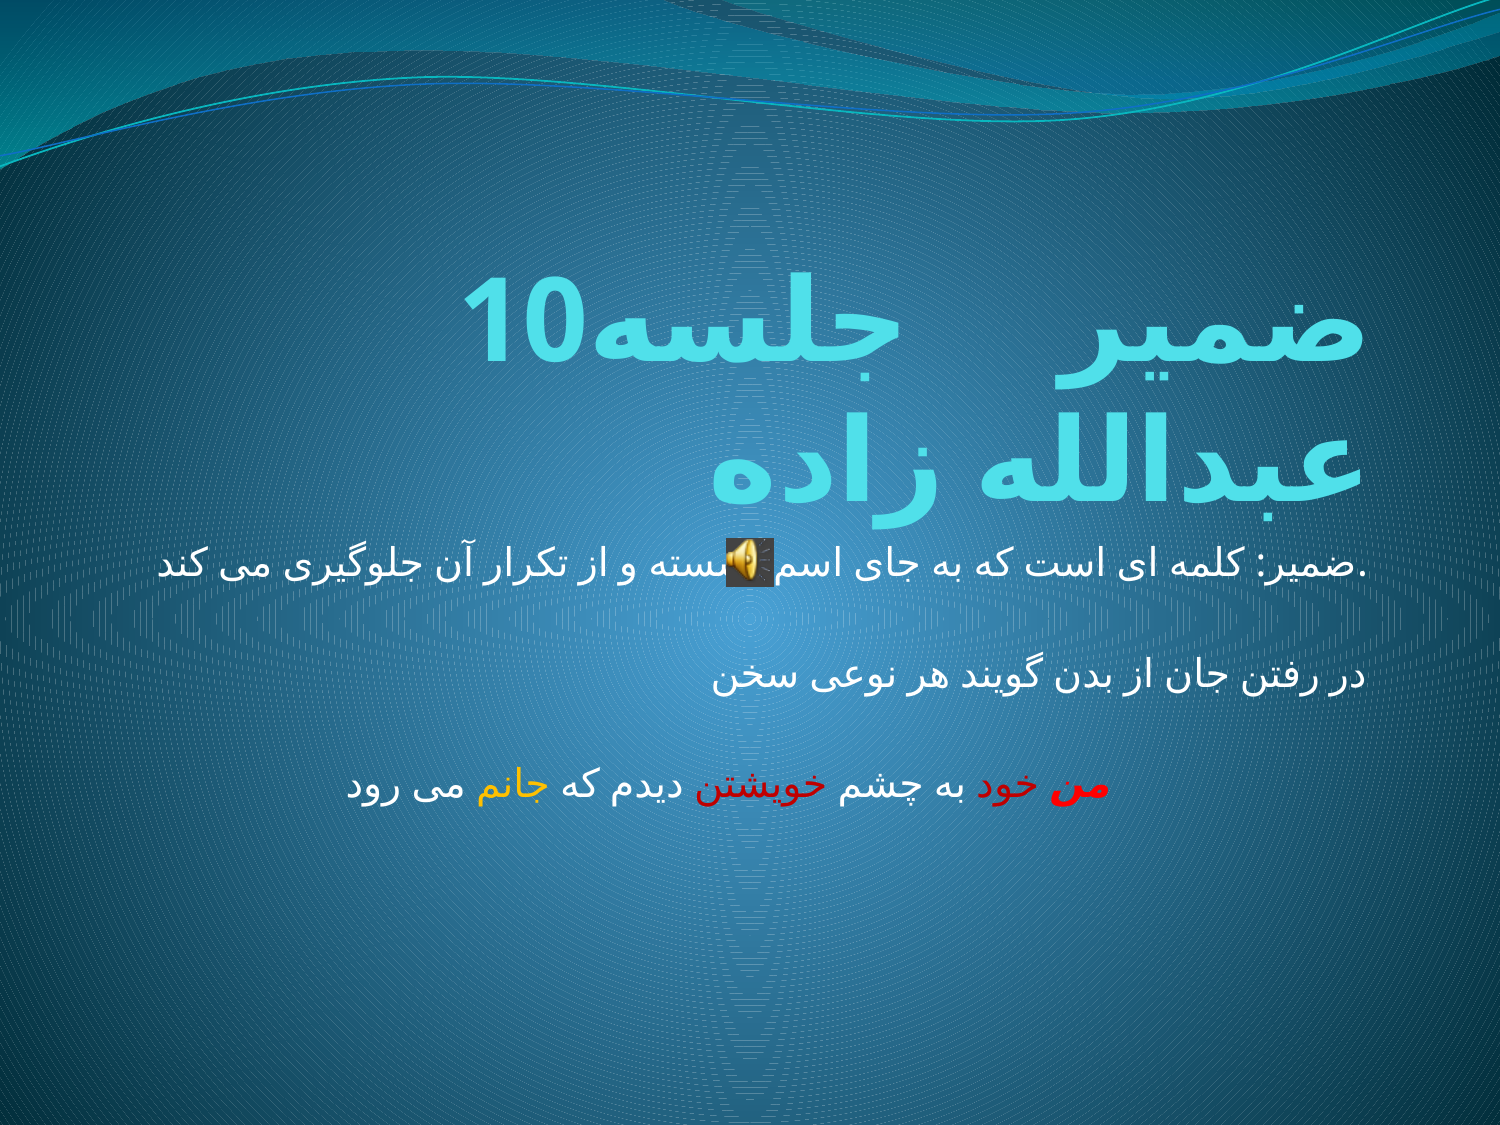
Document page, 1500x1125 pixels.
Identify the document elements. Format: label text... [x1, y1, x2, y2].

title ضمیر جلسه10 عبدالله زاده [87, 224, 1376, 525]
picture [724, 537, 776, 588]
subtitle ضمیر: کلمه ای است که به جای اسم نشسته و از تکرار آن جلوگیری می کند. در رفتن جان از بدن گویند هر نوعی سخن من خود به چشم خویشتن دیدم که جانم می رود [87, 529, 1376, 818]
